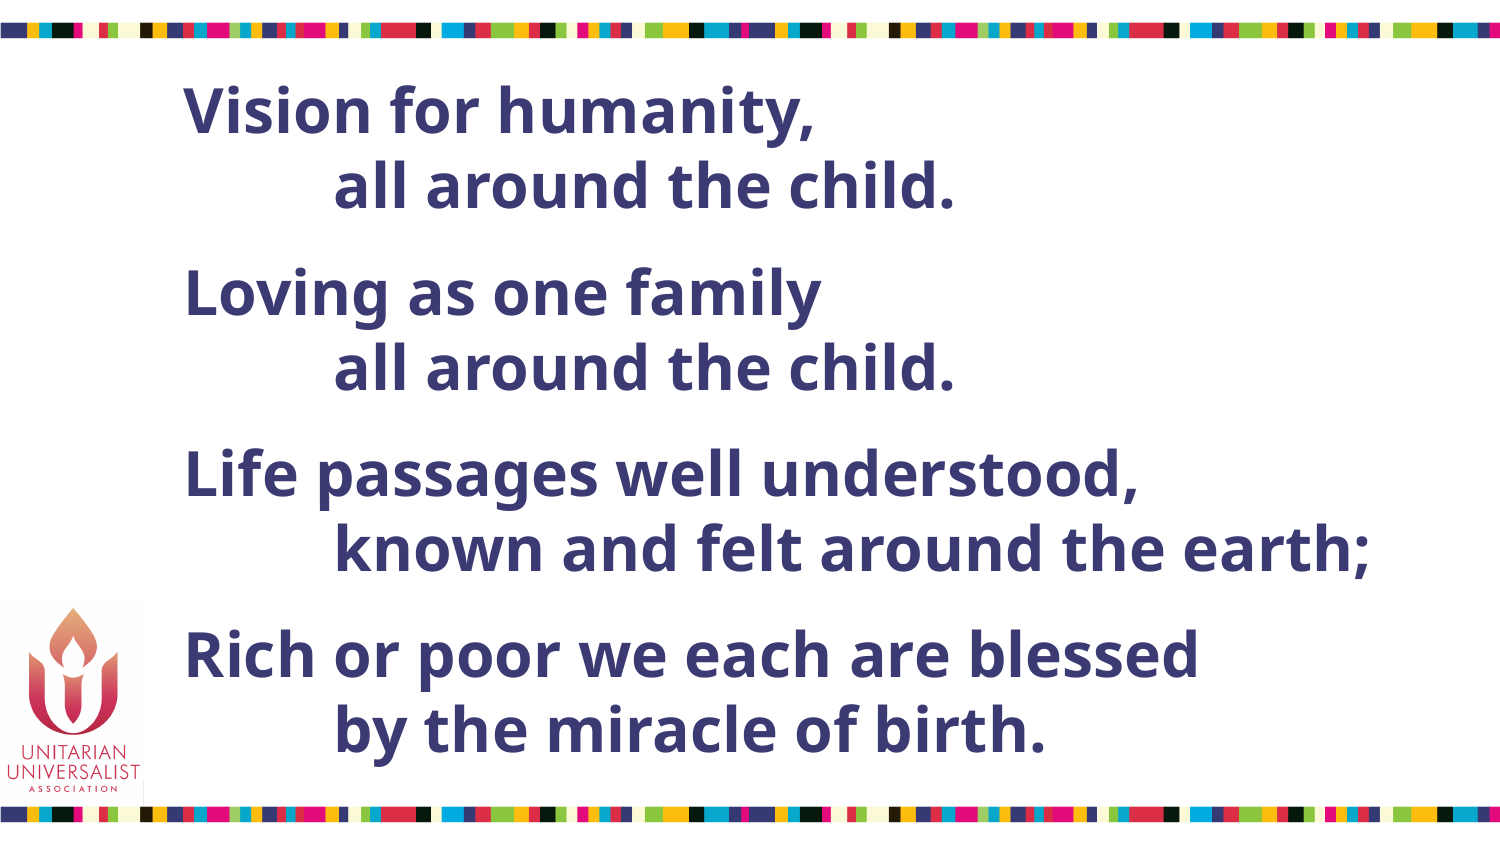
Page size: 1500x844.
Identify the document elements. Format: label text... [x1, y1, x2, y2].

text_box Vision for humanity, all around the child. Loving as one family all around the child. Life passages well understood, known and felt around the earth; Rich or poor we each are blessed by the miracle of birth. [168, 56, 1421, 780]
picture [0, 600, 1500, 824]
picture [0, 22, 1500, 40]
